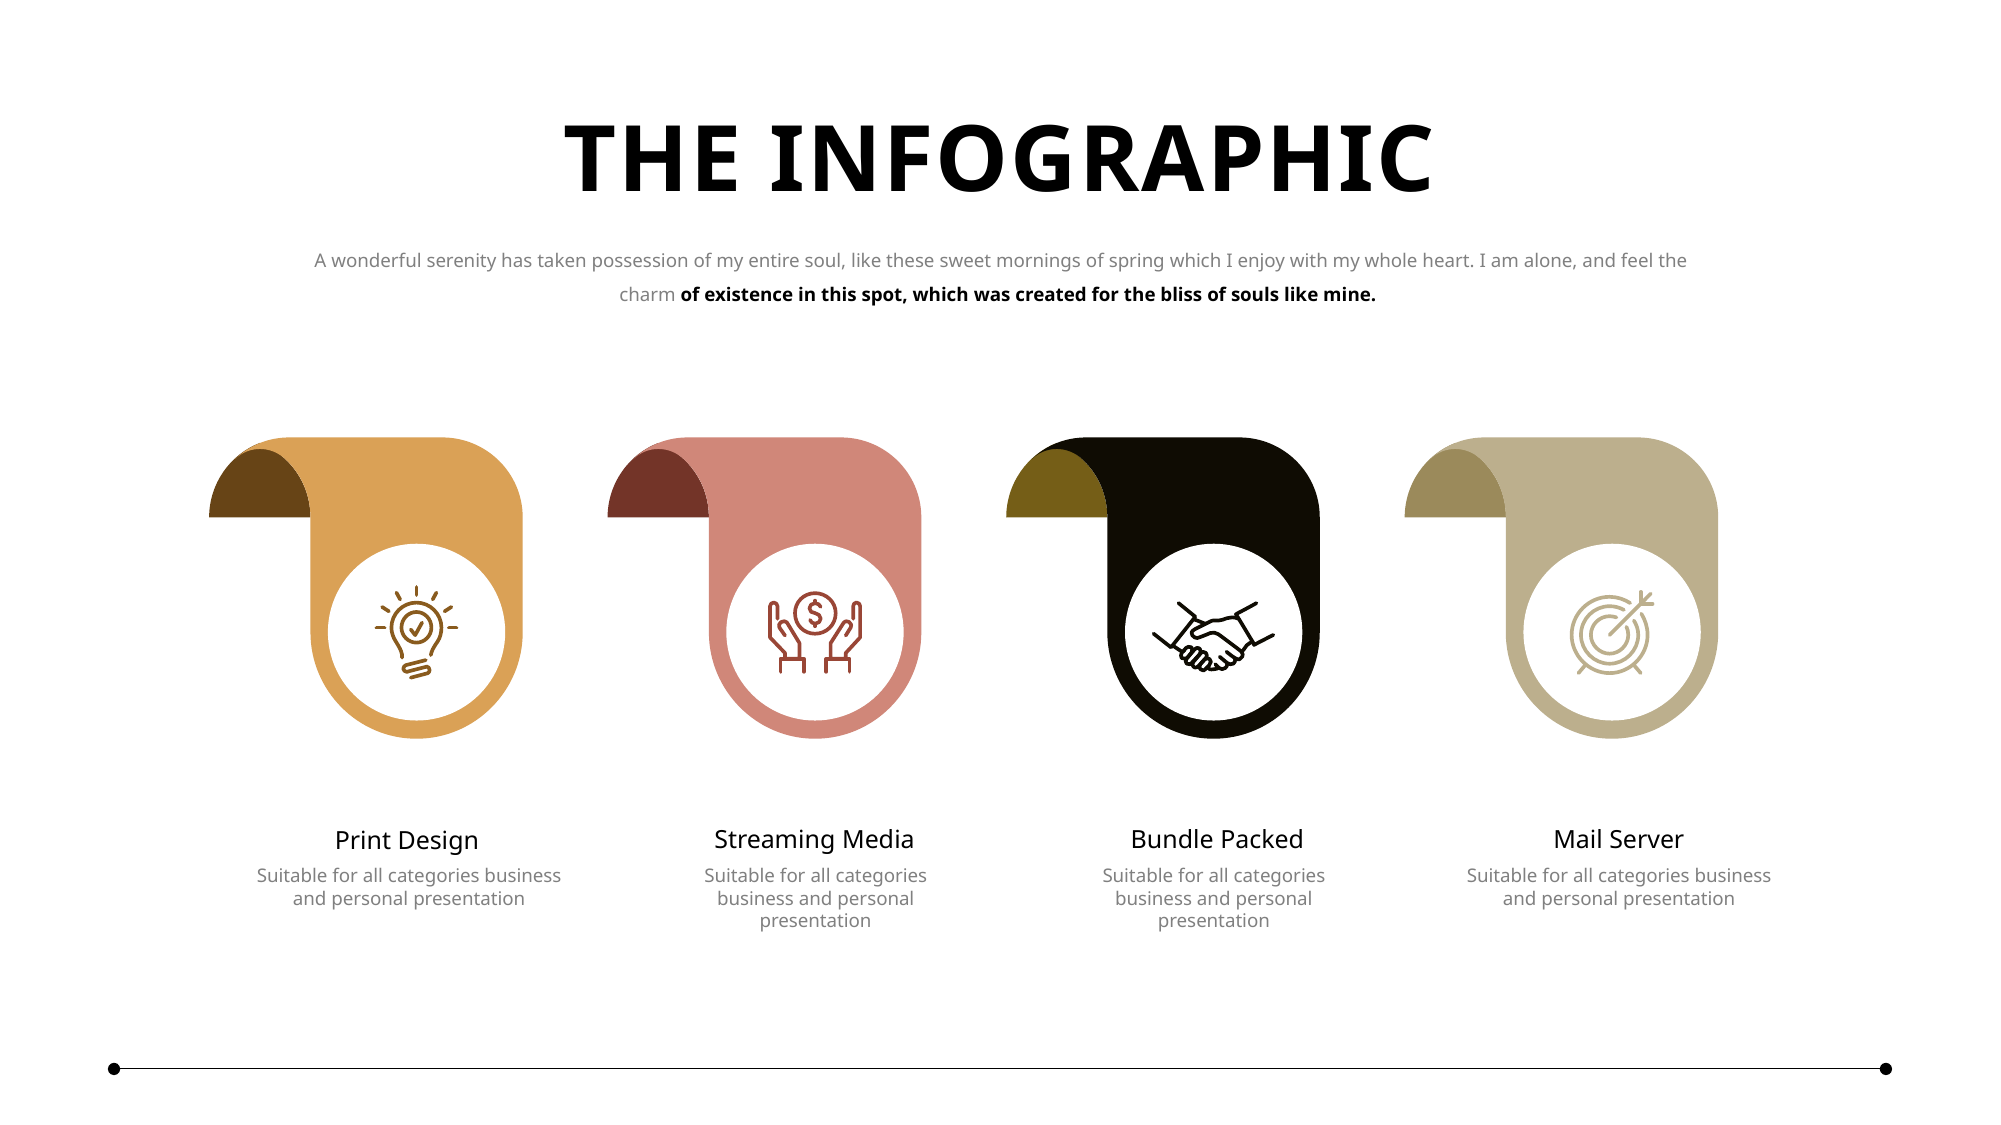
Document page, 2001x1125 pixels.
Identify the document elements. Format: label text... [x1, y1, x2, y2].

text_box Bundle Packed [1115, 816, 1320, 856]
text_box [1006, 437, 1320, 586]
text_box A wonderful serenity has taken possession of my entire soul, like these sweet mornings of spring which I enjoy with my whole heart. I am alone, and feel the charm of existence in this spot, which was created for the bliss of souls like mine. [289, 230, 1711, 313]
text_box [1006, 678, 1320, 739]
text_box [209, 437, 523, 739]
text_box Suitable for all categories business and personal presentation [648, 856, 983, 939]
text_box Print Design [319, 817, 495, 856]
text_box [607, 437, 922, 586]
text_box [607, 678, 922, 739]
text_box Suitable for all categories business and personal presentation [234, 856, 583, 917]
text_box Streaming Media [699, 816, 931, 856]
text_box Mail Server [1538, 816, 1700, 856]
text_box Suitable for all categories business and personal presentation [1047, 856, 1381, 939]
text_box Suitable for all categories business and personal presentation [1442, 856, 1796, 917]
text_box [1404, 437, 1719, 739]
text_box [376, 586, 1653, 678]
text_box THE INFOGRAPHIC [548, 92, 1452, 217]
